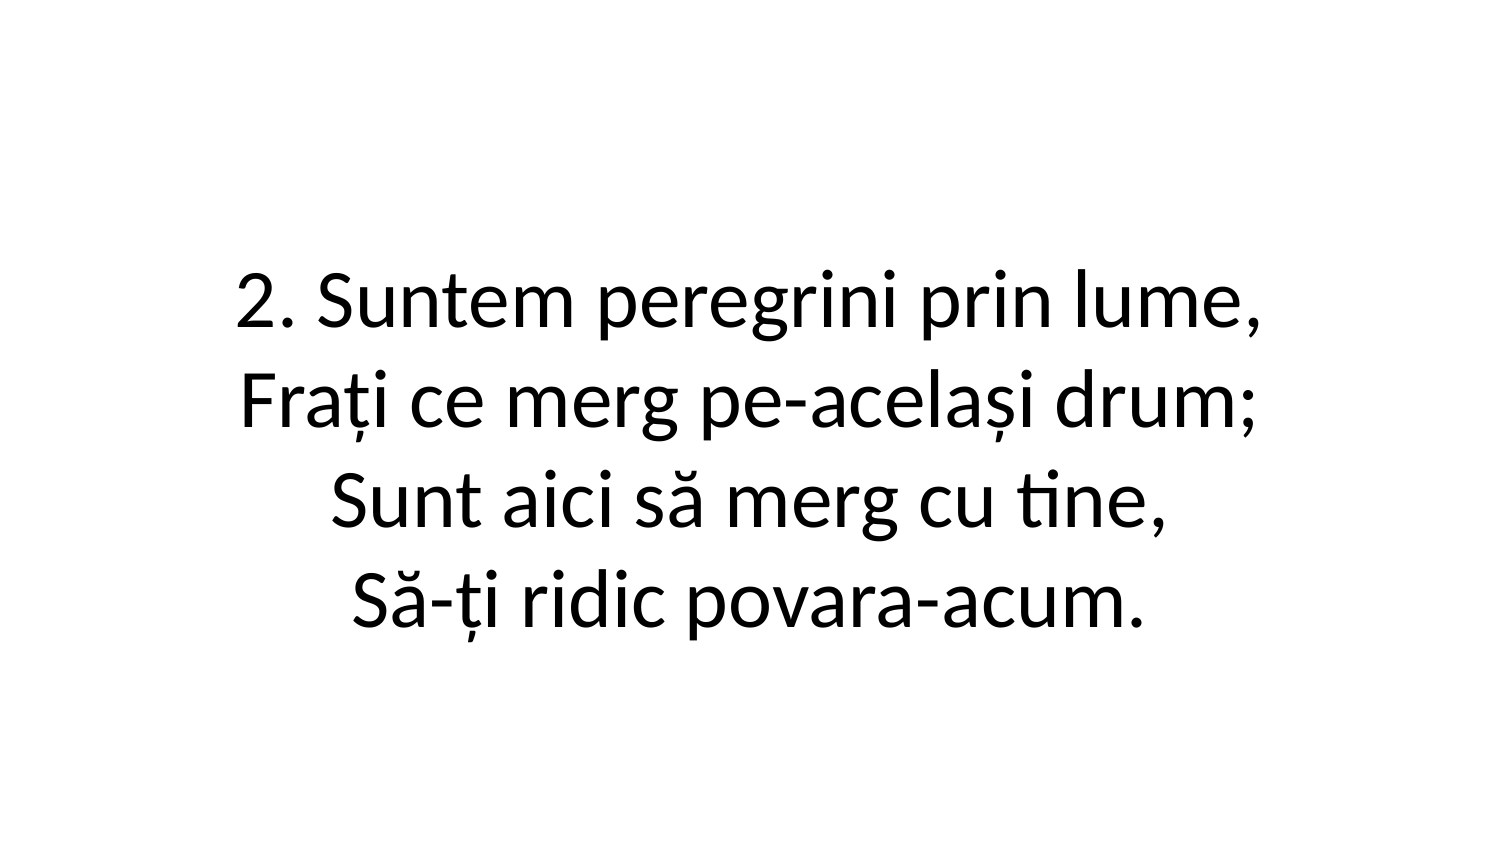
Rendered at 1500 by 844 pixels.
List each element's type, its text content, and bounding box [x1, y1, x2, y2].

text_box 2. Suntem peregrini prin lume, Frați ce merg pe-același drum; Sunt aici să merg cu tine, Să-ți ridic povara-acum. [220, 192, 1280, 652]
